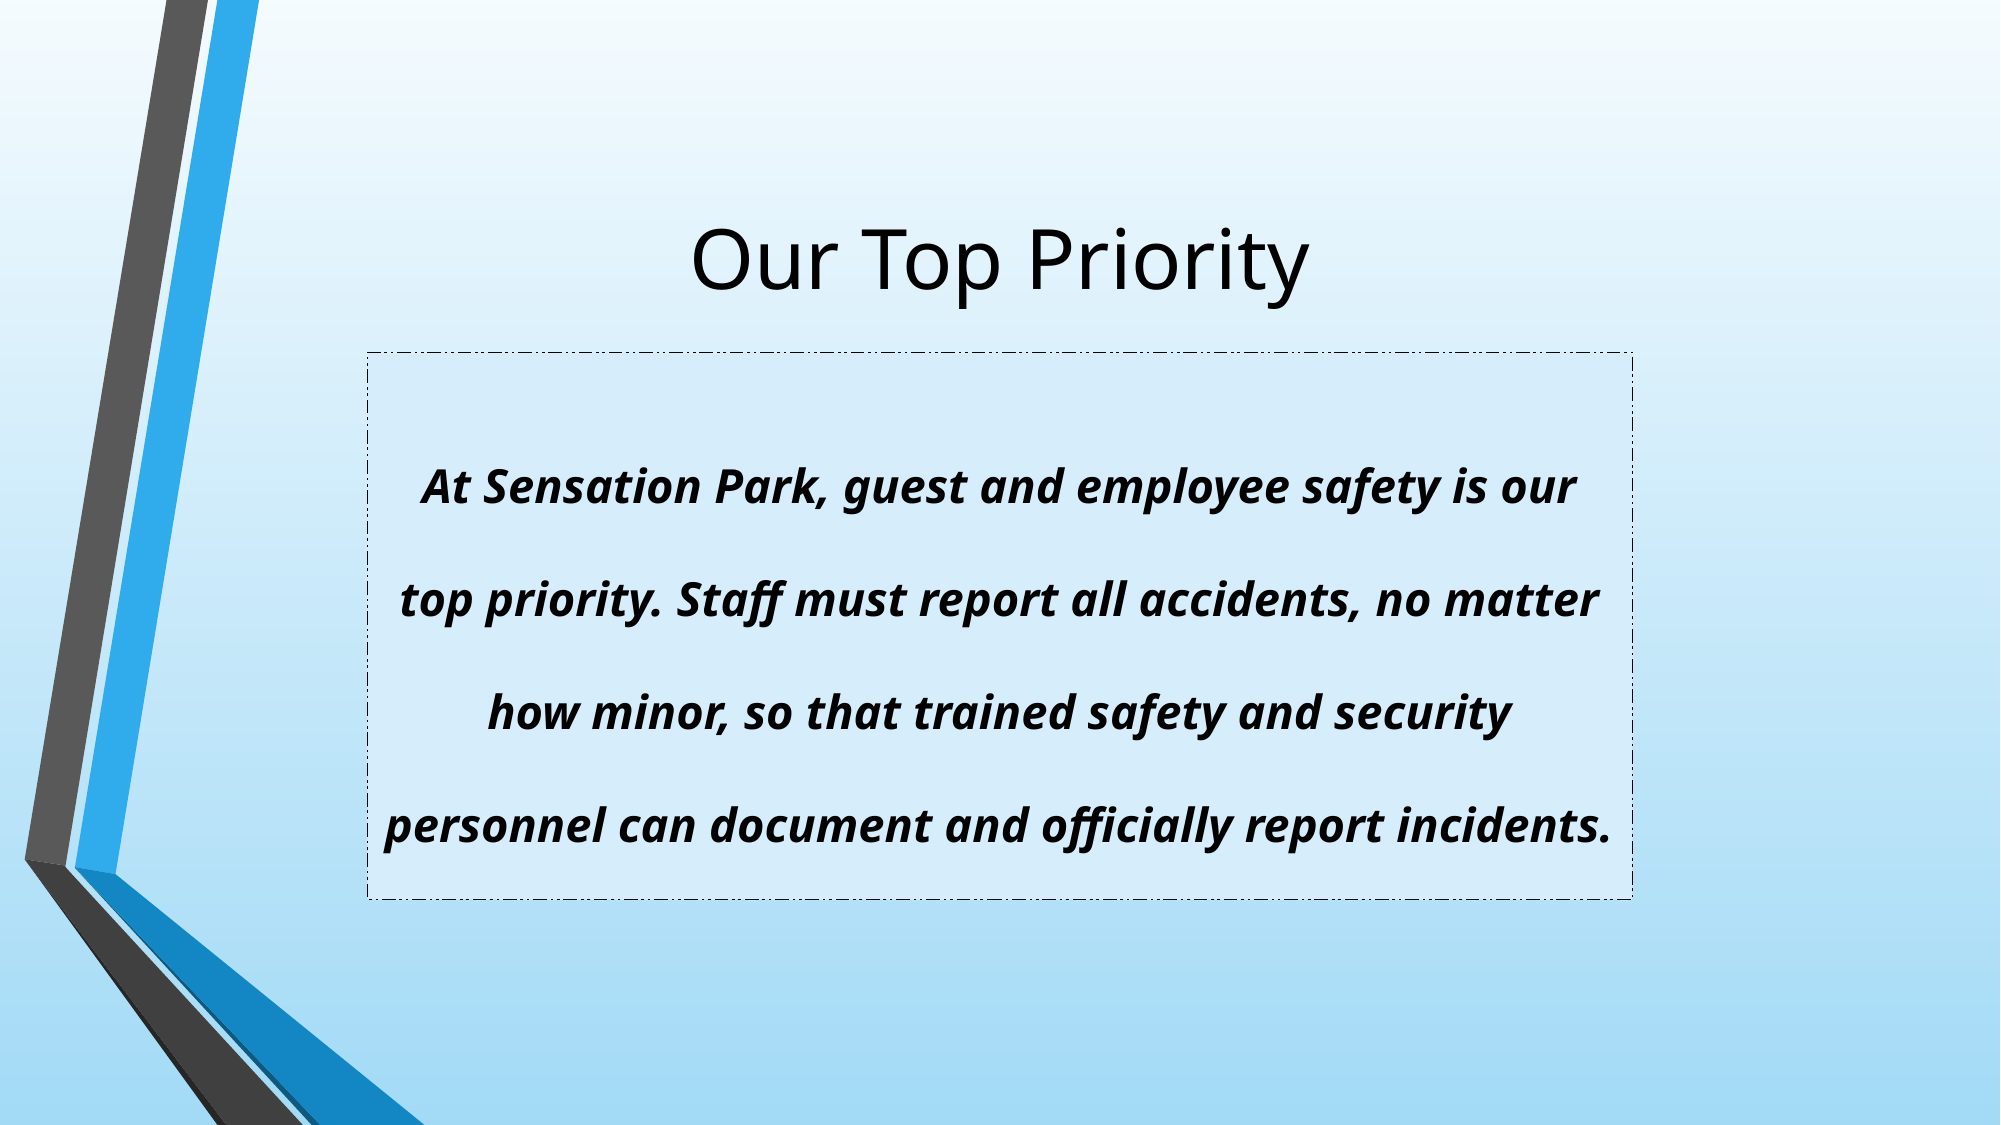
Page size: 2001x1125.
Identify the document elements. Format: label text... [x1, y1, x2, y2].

list At Sensation Park, guest and employee safety is our top priority. Staff must report all accidents, no matter how minor, so that trained safety and security personnel can document and officially report incidents. [367, 352, 1633, 900]
title Our Top Priority [178, 112, 1822, 400]
